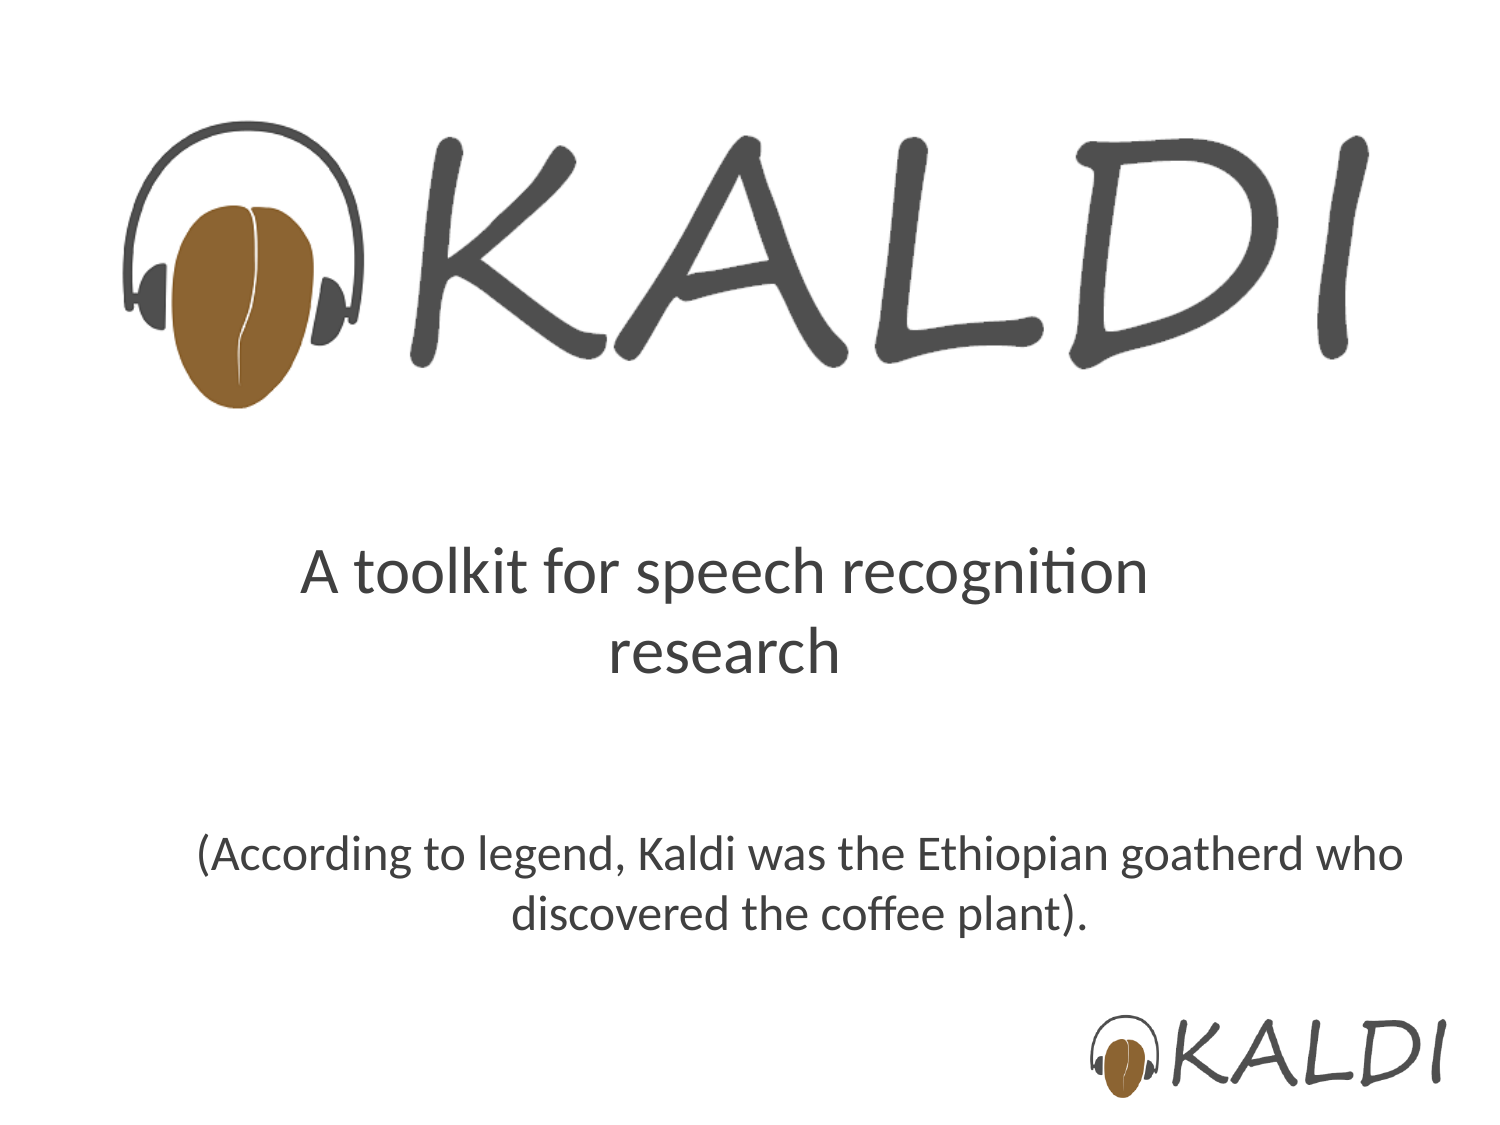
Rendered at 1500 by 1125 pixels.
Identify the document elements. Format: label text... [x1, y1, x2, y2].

subtitle A toolkit for speech recognition research [162, 519, 1288, 807]
picture [112, 112, 1432, 431]
text_box (According to legend, Kaldi was the Ethiopian goatherd who discovered the coffee plant). [162, 812, 1438, 1100]
picture [1087, 1012, 1464, 1104]
